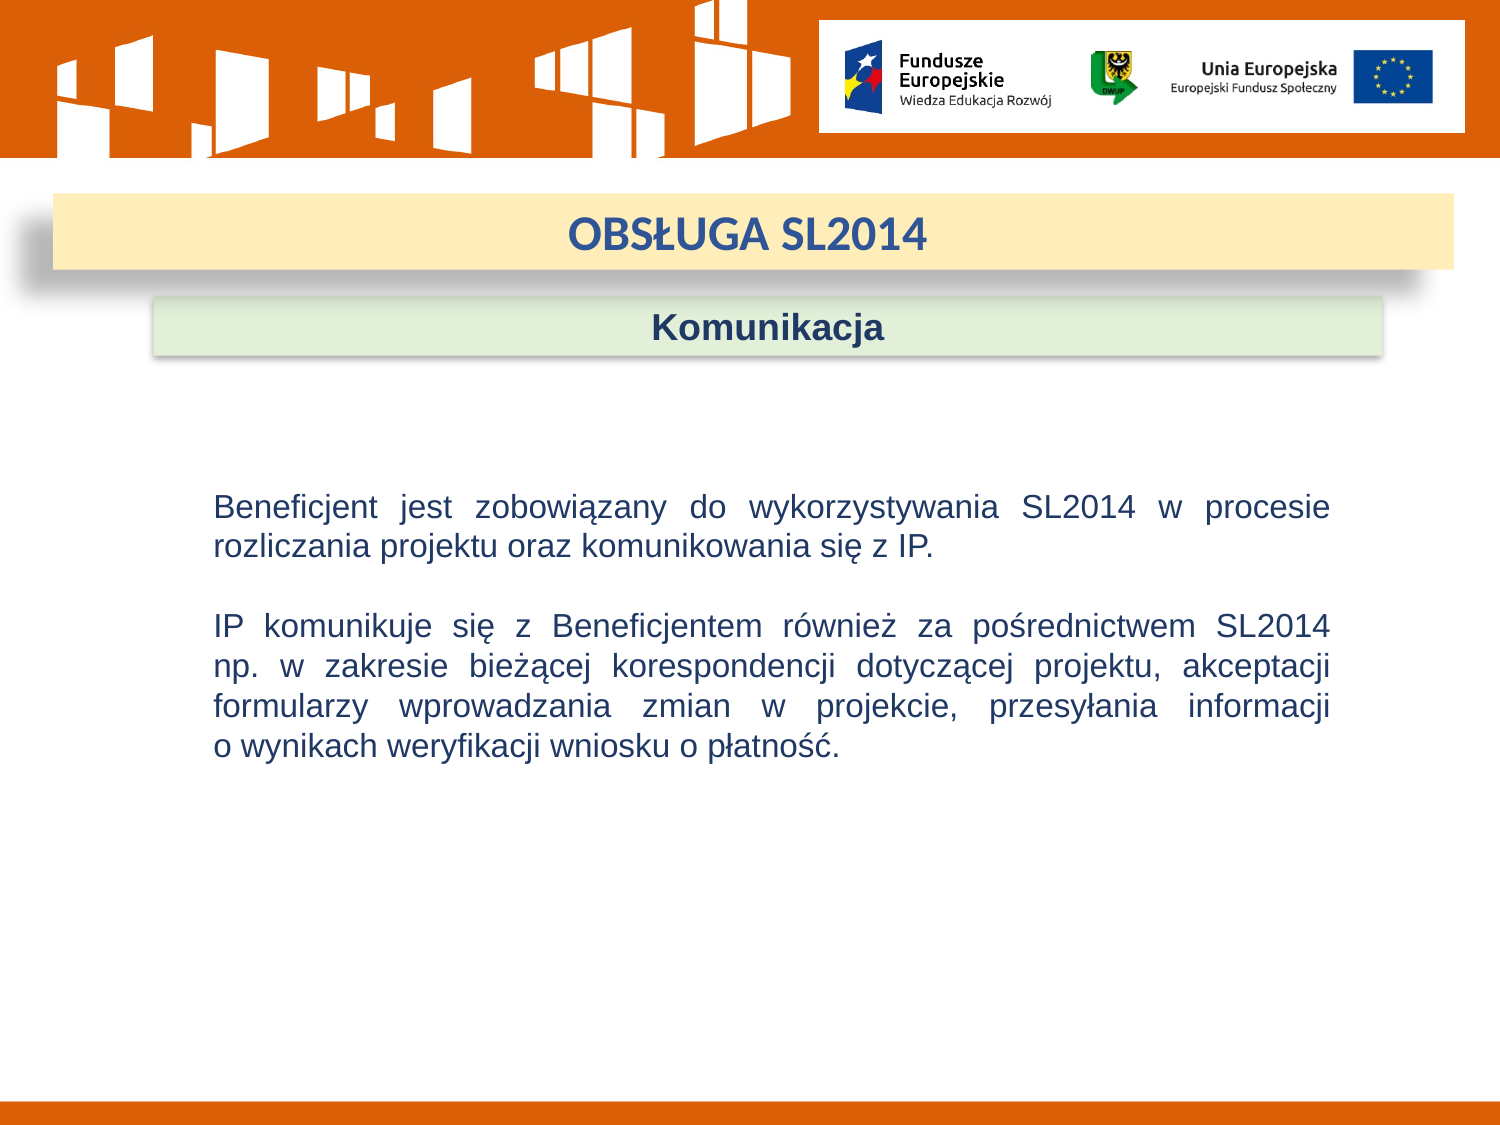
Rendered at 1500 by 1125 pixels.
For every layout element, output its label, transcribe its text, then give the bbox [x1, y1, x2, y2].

picture [0, 0, 1500, 1125]
text_box Beneficjent jest zobowiązany do wykorzystywania SL2014 w procesie rozliczania projektu oraz komunikowania się z IP. IP komunikuje się z Beneficjentem również za pośrednictwem SL2014 np. w zakresie bieżącej korespondencji dotyczącej projektu, akceptacji formularzy wprowadzania zmian w projekcie, przesyłania informacji o wynikach weryfikacji wniosku o płatność. [198, 477, 1348, 852]
text_box OBSŁUGA SL2014 [53, 193, 1454, 270]
text_box [819, 20, 1465, 133]
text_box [826, 21, 1450, 133]
text_box [28, 453, 1435, 560]
text_box Komunikacja [153, 309, 1383, 356]
